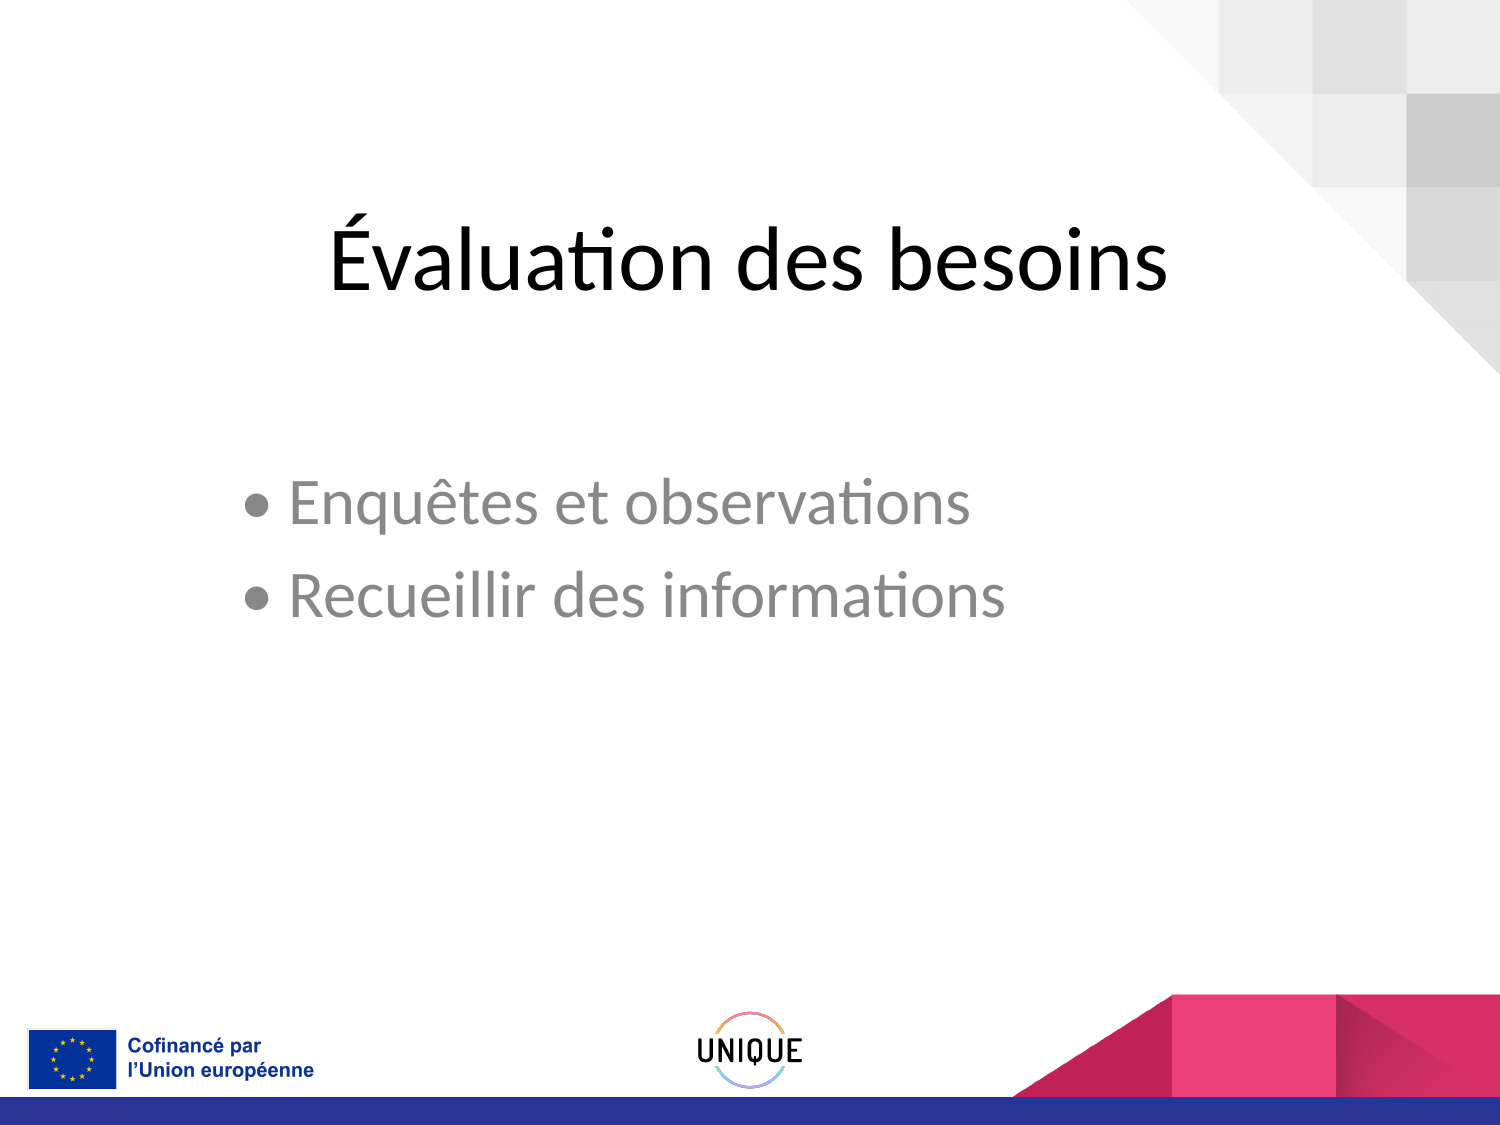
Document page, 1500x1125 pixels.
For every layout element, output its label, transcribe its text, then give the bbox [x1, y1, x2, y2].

picture [1125, 0, 1500, 375]
subtitle • Enquêtes et observations • Recueillir des informations [225, 450, 1275, 738]
title Évaluation des besoins [112, 132, 1388, 375]
picture [0, 993, 1500, 1125]
